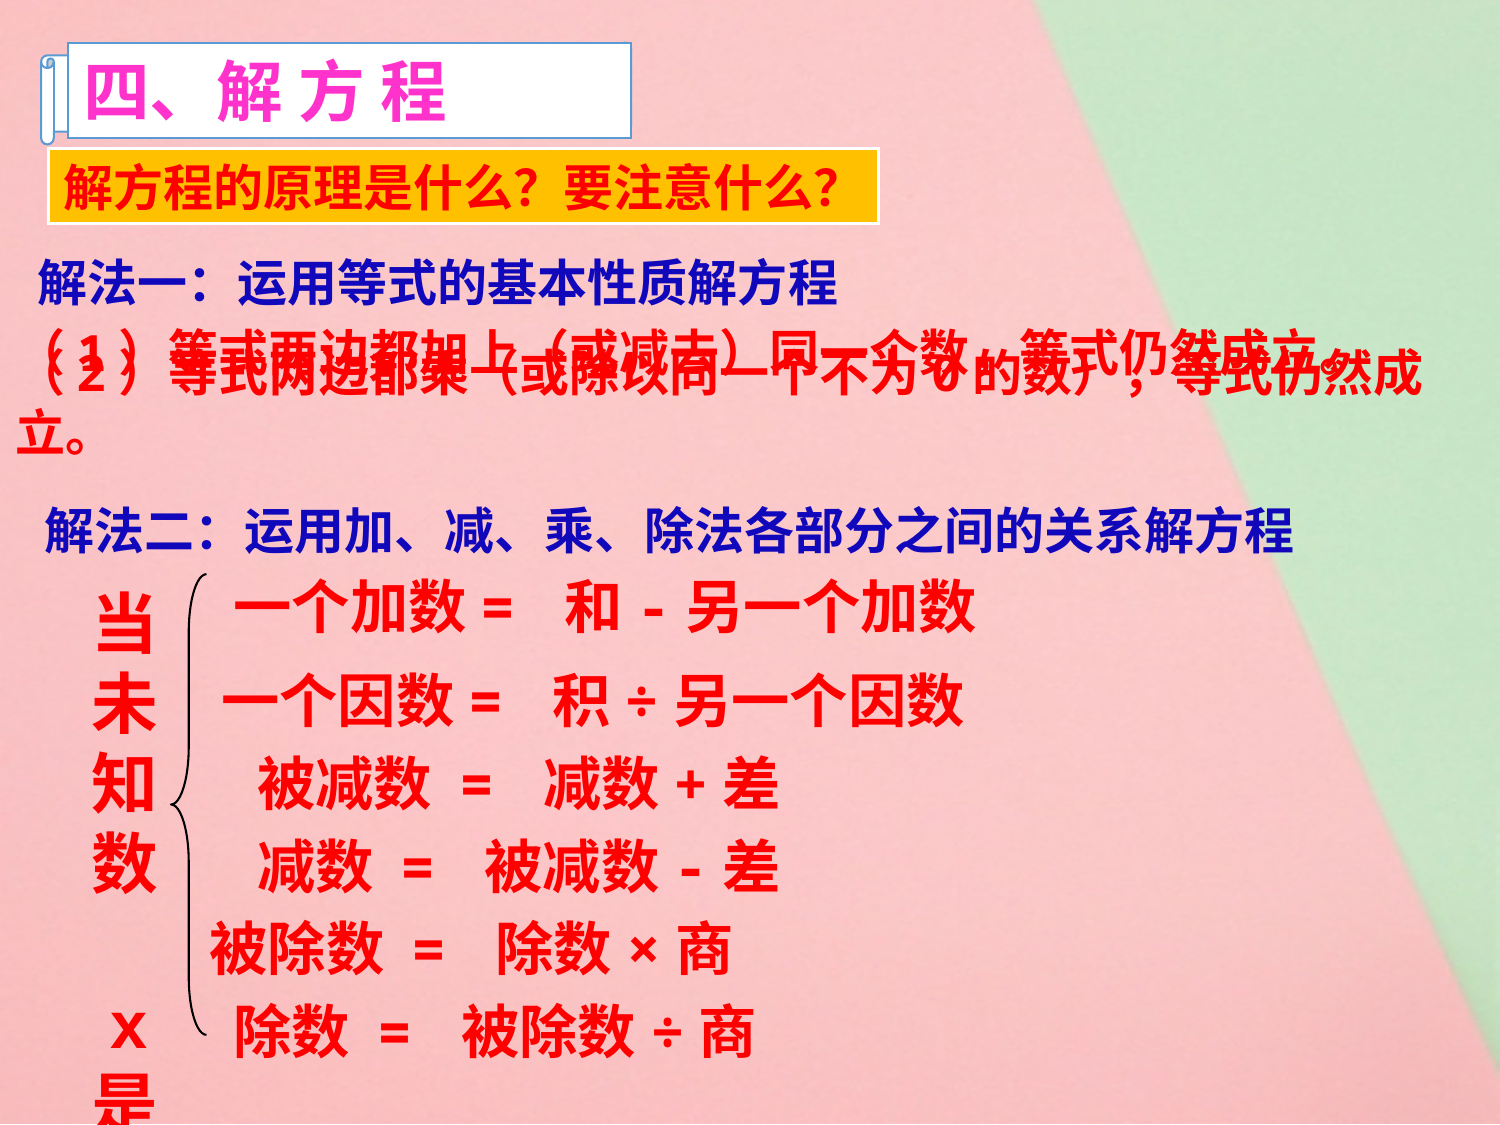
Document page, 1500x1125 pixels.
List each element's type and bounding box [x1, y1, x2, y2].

text_box [41, 42, 632, 145]
picture [0, 0, 1500, 1125]
